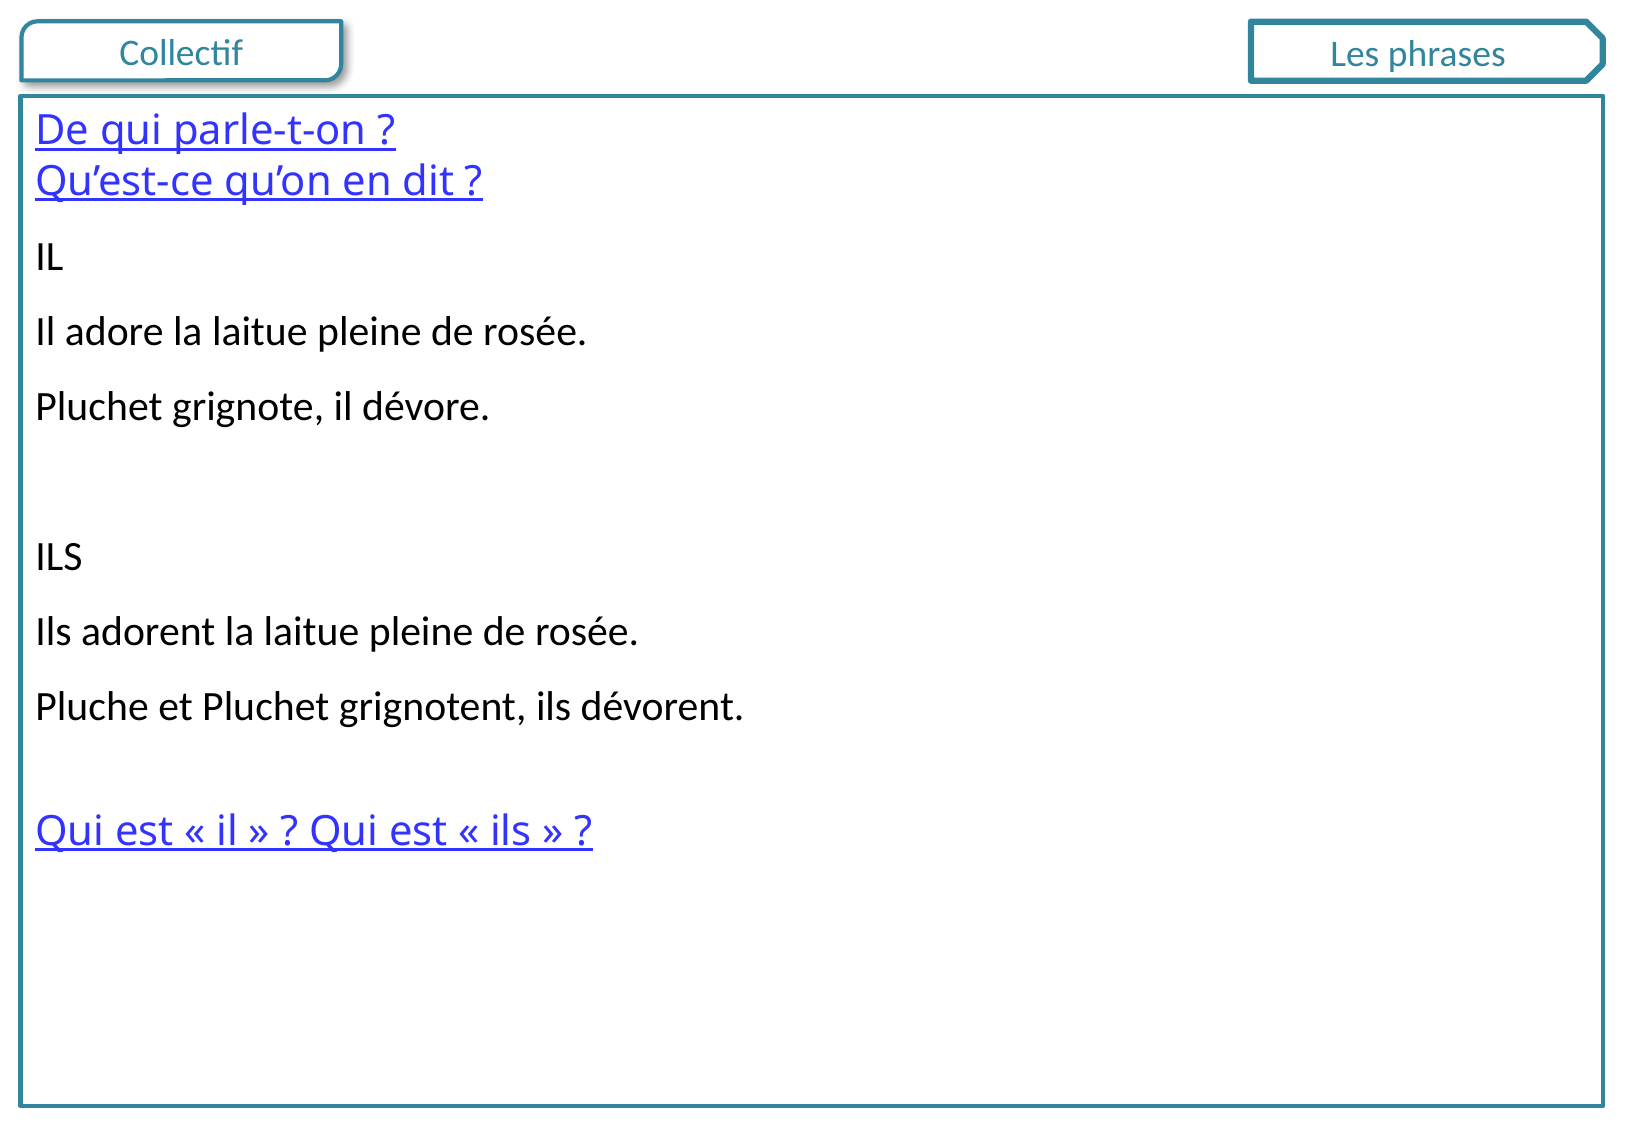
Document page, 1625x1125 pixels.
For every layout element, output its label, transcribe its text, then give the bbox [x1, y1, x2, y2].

list Les phrases [1251, 21, 1585, 81]
list De qui parle-t-on ? Qu’est-ce qu’on en dit ? IL Il adore la laitue pleine de rosée. Pluchet grignote, il dévore. ILS Ils adorent la laitue pleine de rosée. Pluche et Pluchet grignotent, ils dévorent. Qui est « il » ? Qui est « ils » ? [18, 94, 1605, 1108]
